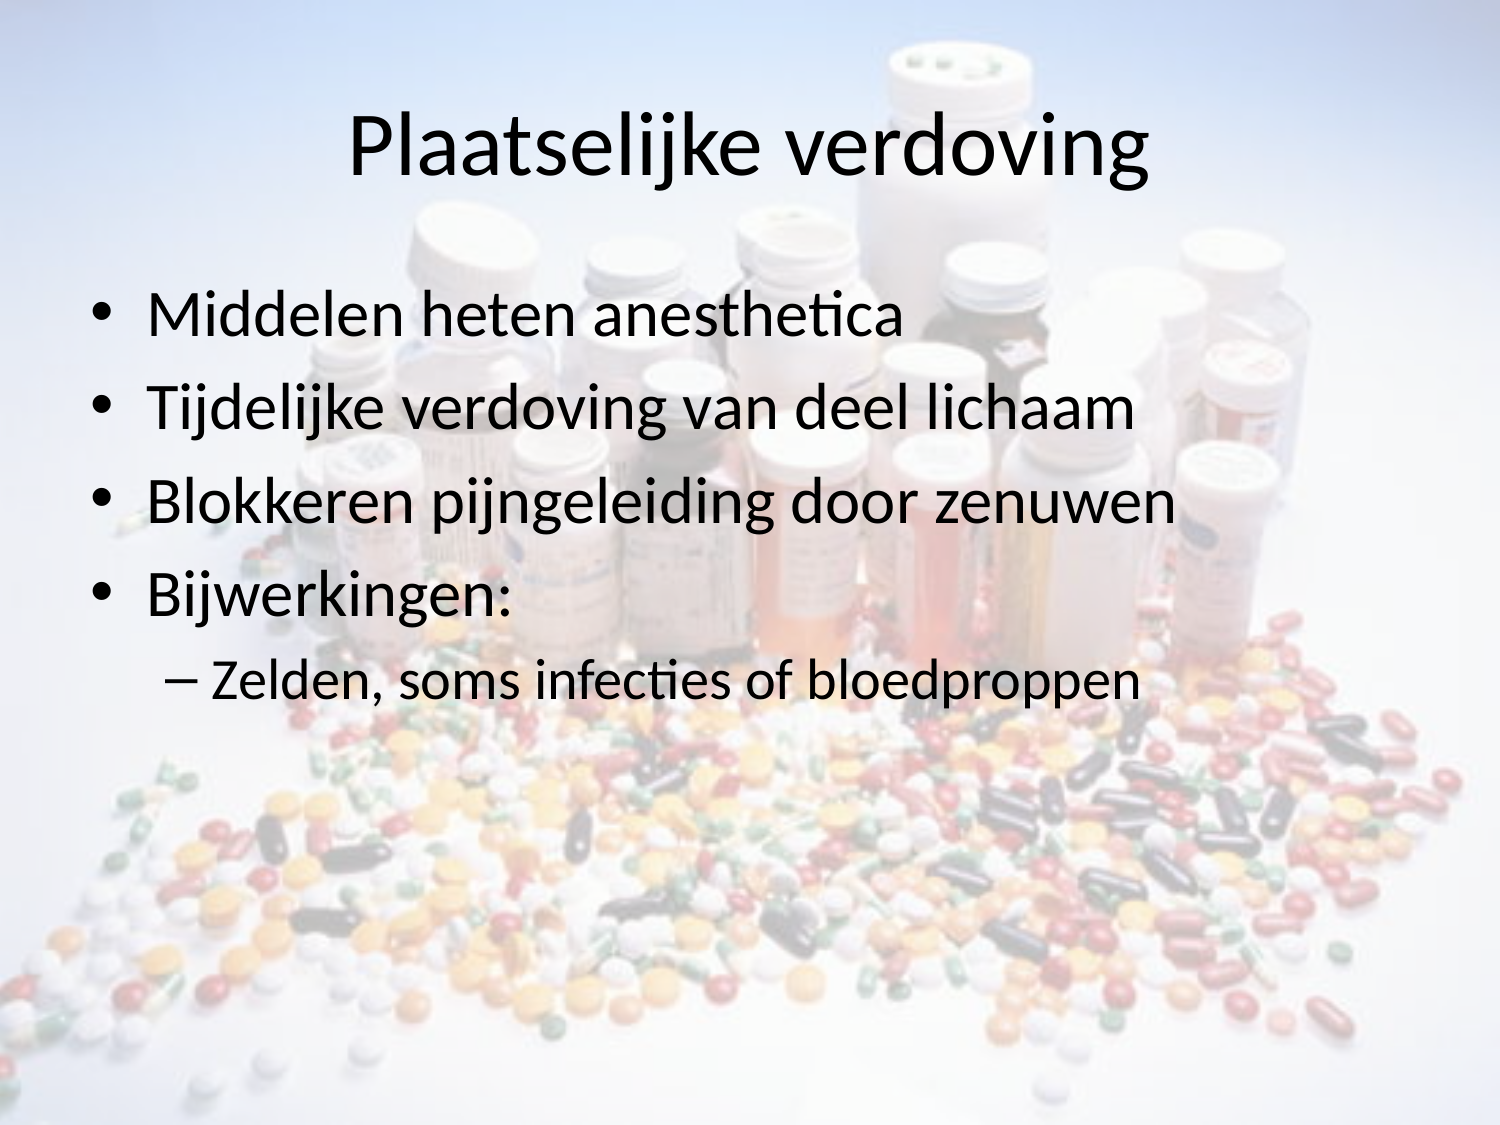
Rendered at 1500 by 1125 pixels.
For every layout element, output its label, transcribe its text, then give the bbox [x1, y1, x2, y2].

title Plaatselijke verdoving [75, 45, 1425, 233]
list Middelen heten anesthetica Tijdelijke verdoving van deel lichaam Blokkeren pijngeleiding door zenuwen Bijwerkingen: Zelden, soms infecties of bloedproppen [75, 262, 1425, 1005]
